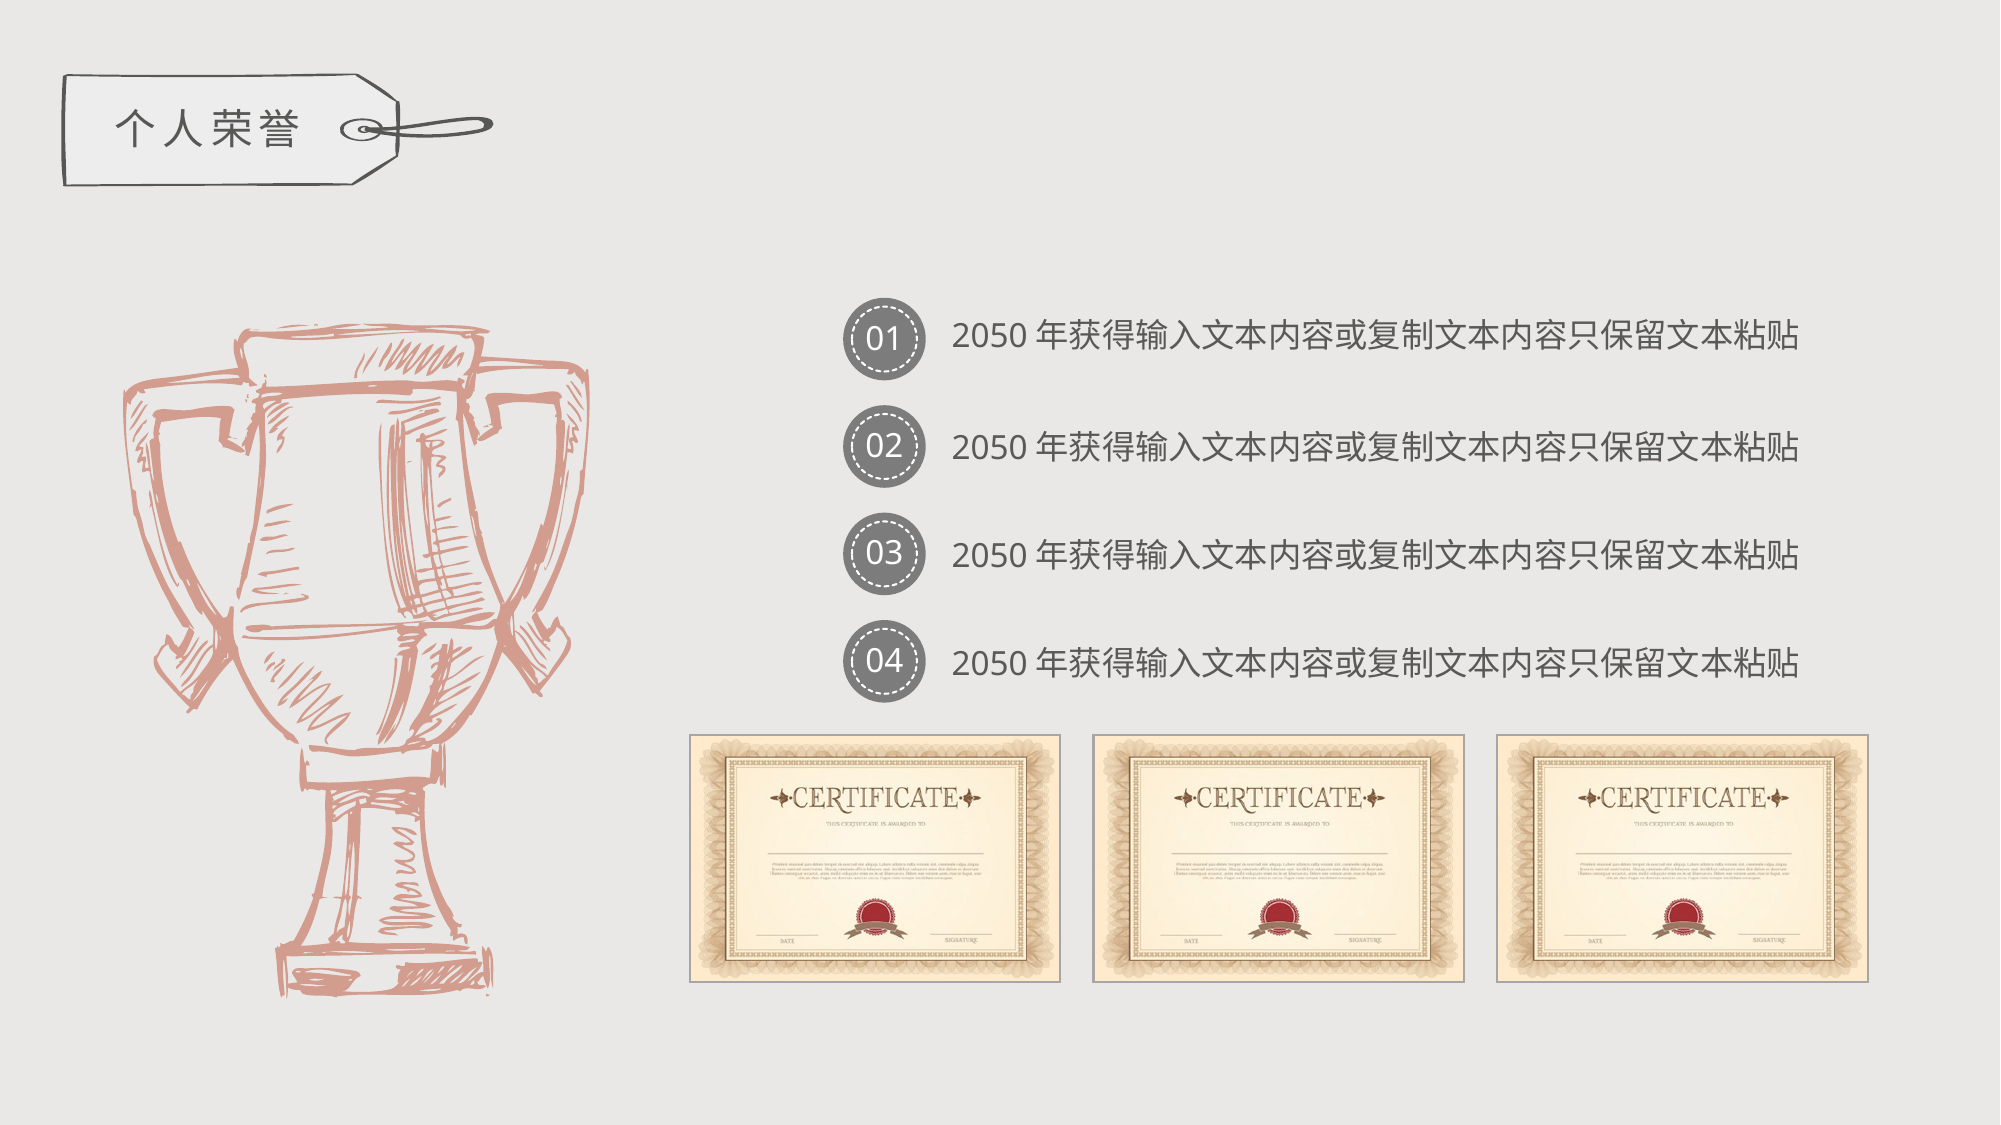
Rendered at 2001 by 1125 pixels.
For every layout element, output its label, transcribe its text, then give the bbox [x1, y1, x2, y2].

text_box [843, 297, 926, 381]
text_box 2050年获得输入文本内容或复制文本内容只保留文本粘贴 [1750, 419, 1816, 474]
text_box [843, 512, 926, 596]
picture [249, 0, 1750, 1125]
text_box [1750, 734, 1869, 983]
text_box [843, 619, 926, 703]
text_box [843, 405, 926, 488]
text_box 2050年获得输入文本内容或复制文本内容只保留文本粘贴 [1750, 307, 1816, 362]
text_box 2050年获得输入文本内容或复制文本内容只保留文本粘贴 [1750, 634, 1816, 689]
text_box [120, 321, 593, 1001]
text_box 2050年获得输入文本内容或复制文本内容只保留文本粘贴 [1750, 526, 1816, 582]
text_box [61, 73, 495, 187]
